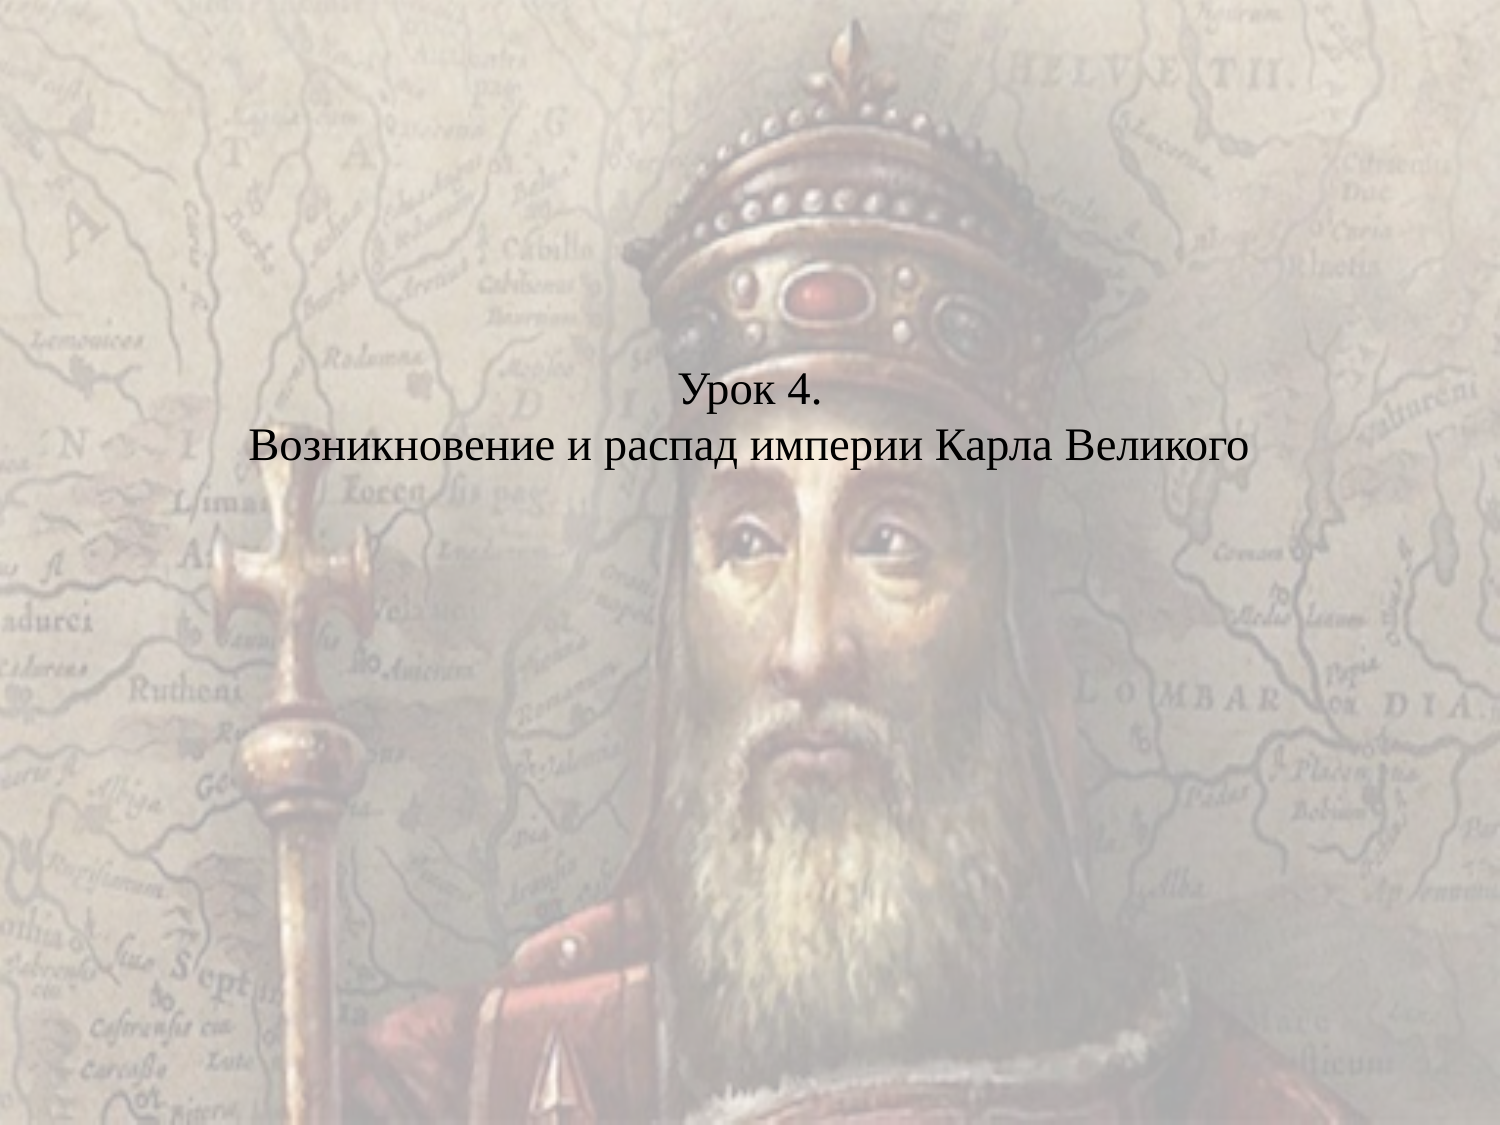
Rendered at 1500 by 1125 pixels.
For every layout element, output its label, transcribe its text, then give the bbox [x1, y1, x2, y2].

title Урок 4. Возникновение и распад империи Карла Великого [112, 349, 1388, 591]
